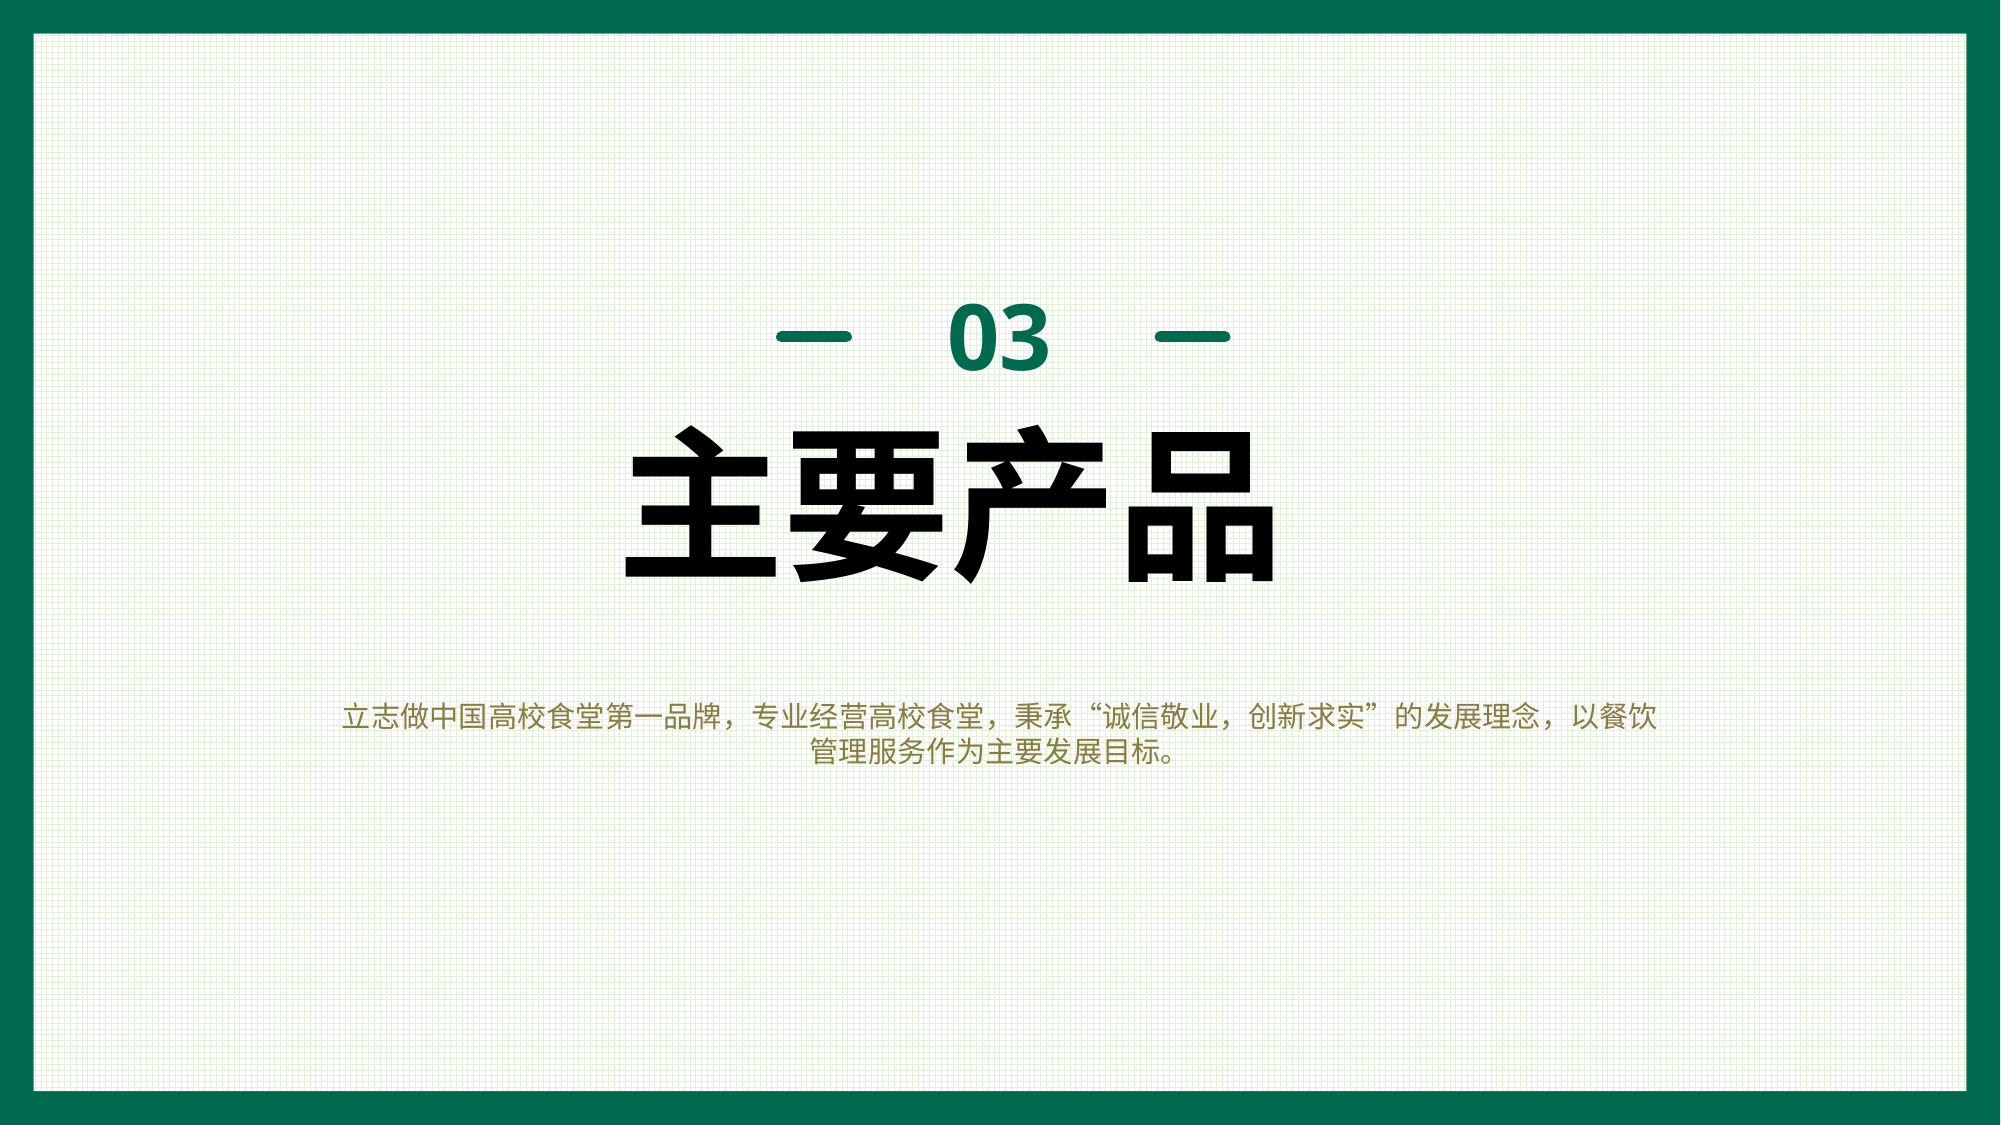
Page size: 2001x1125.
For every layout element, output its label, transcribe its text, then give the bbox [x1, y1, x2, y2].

list 03 [897, 278, 1103, 390]
list 立志做中国高校食堂第一品牌，专业经营高校食堂，秉承“诚信敬业，创新求实”的发展理念，以餐饮管理服务作为主要发展目标。 [317, 690, 1683, 777]
text_box [0, 0, 2000, 1125]
list 主要产品 [617, 400, 1383, 603]
